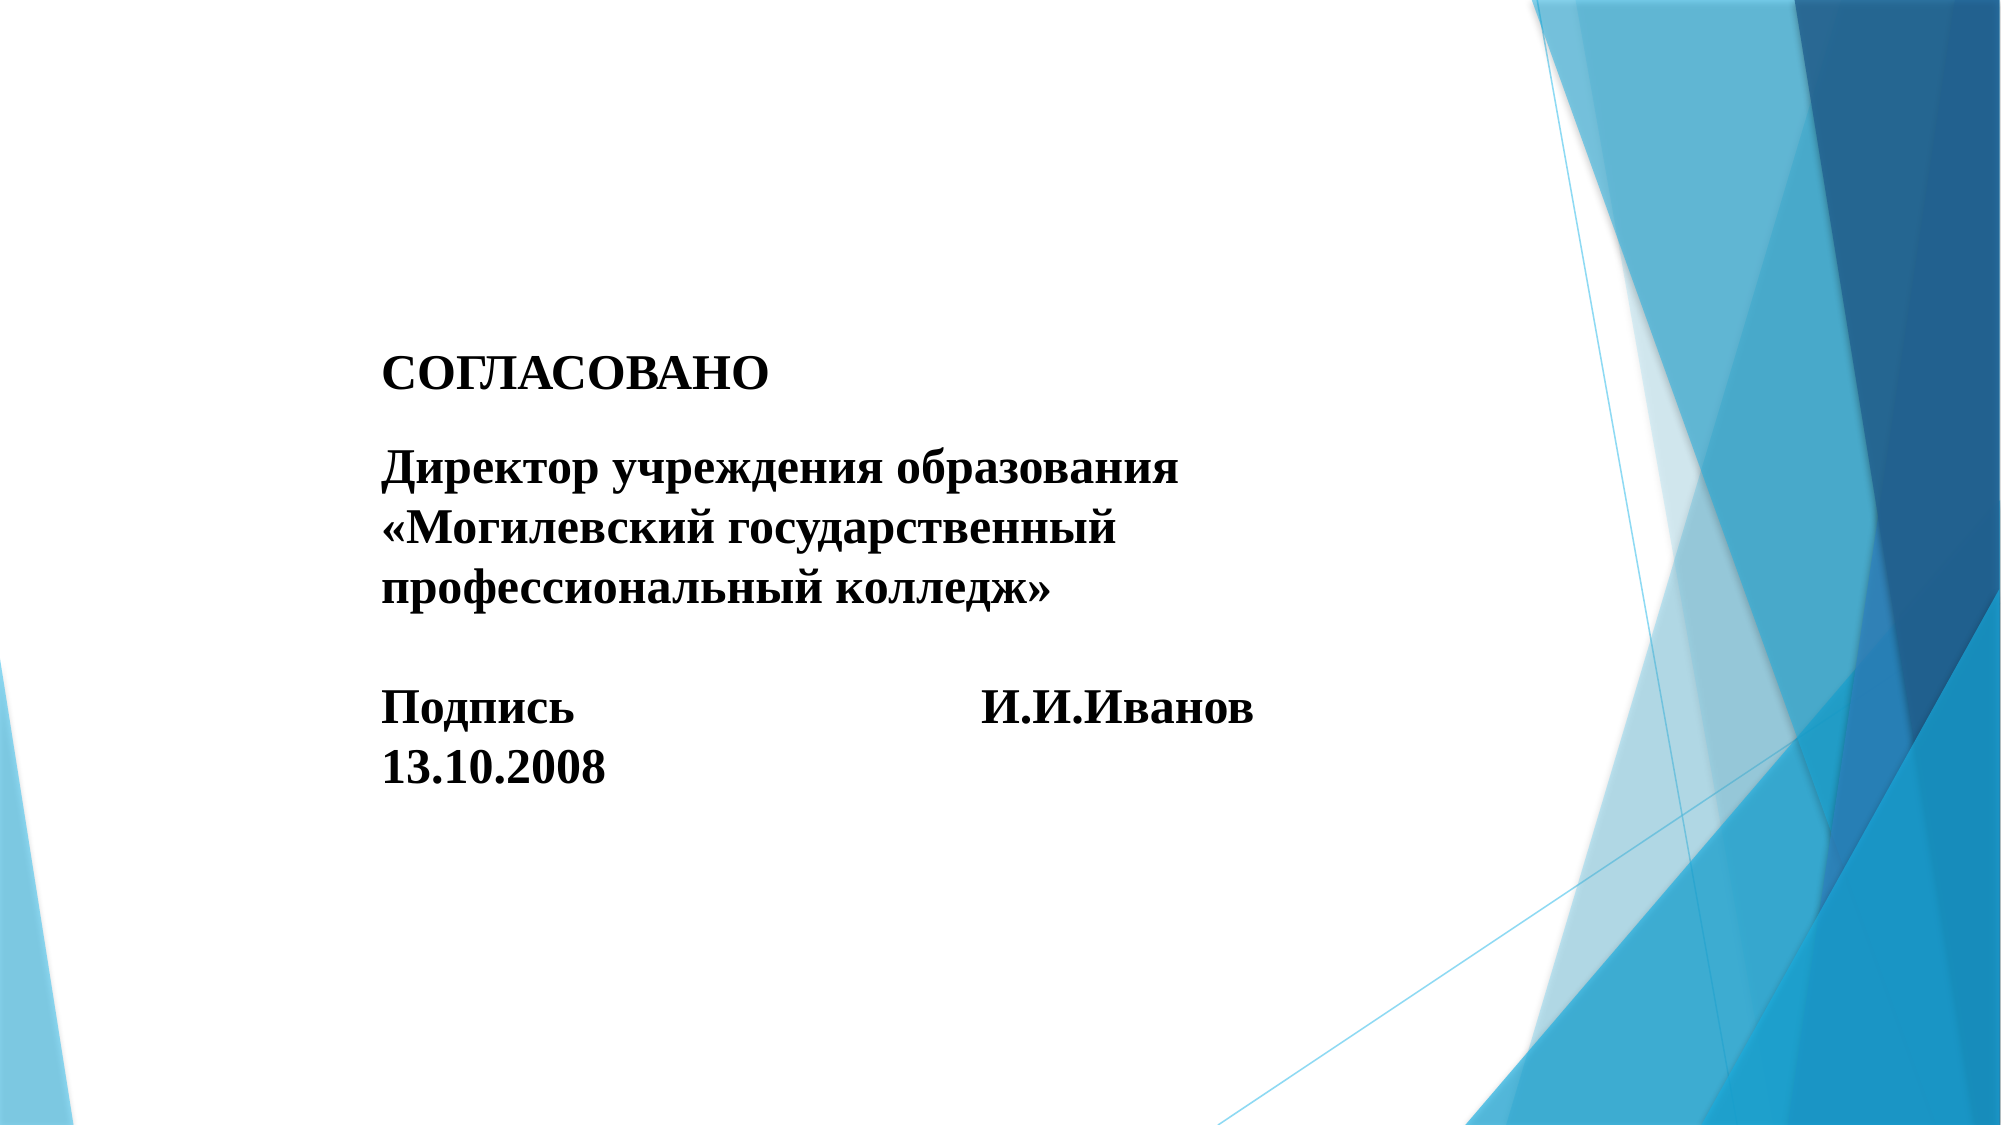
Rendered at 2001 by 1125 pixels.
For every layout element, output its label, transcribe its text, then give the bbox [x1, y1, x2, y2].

text_box СОГЛАСОВАНО Директор учреждения образования «Могилевский государственный профессиональный колледж» Подпись И.И.Иванов 13.10.2008 [366, 332, 1367, 801]
